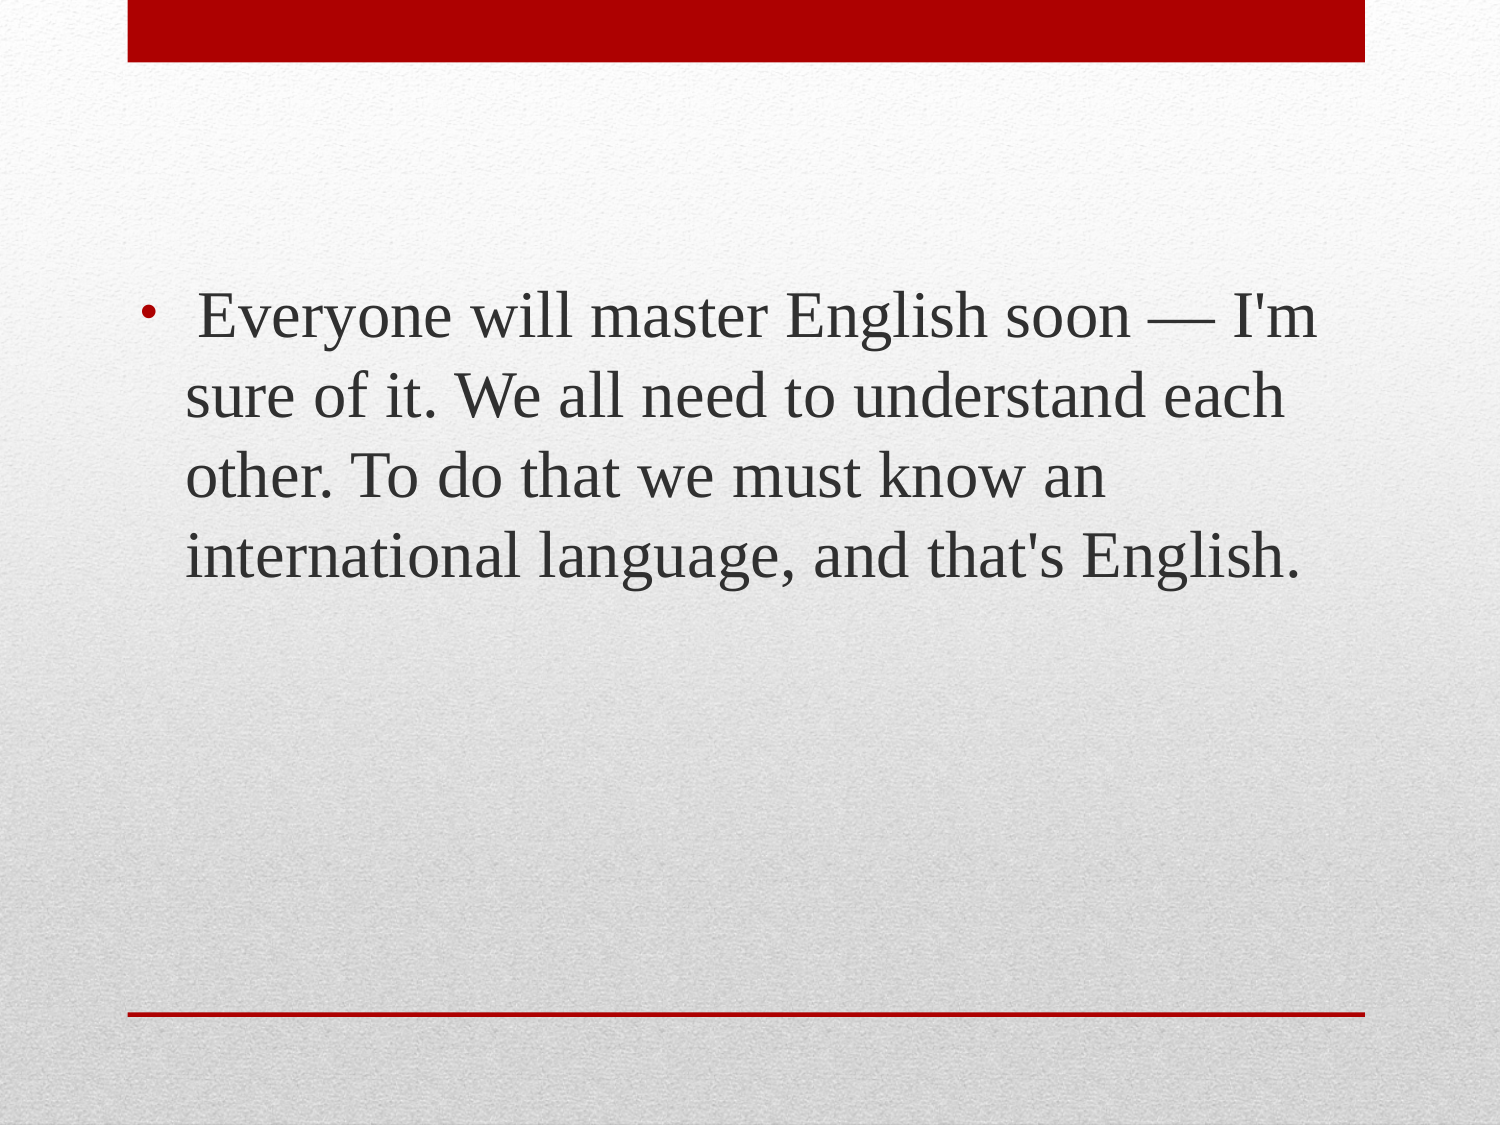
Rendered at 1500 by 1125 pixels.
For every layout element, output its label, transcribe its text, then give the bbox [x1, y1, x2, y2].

list Everyone will master English soon — I'm sure of it. We all need to understand each other. To do that we must know an international language, and that's English. [125, 112, 1363, 750]
